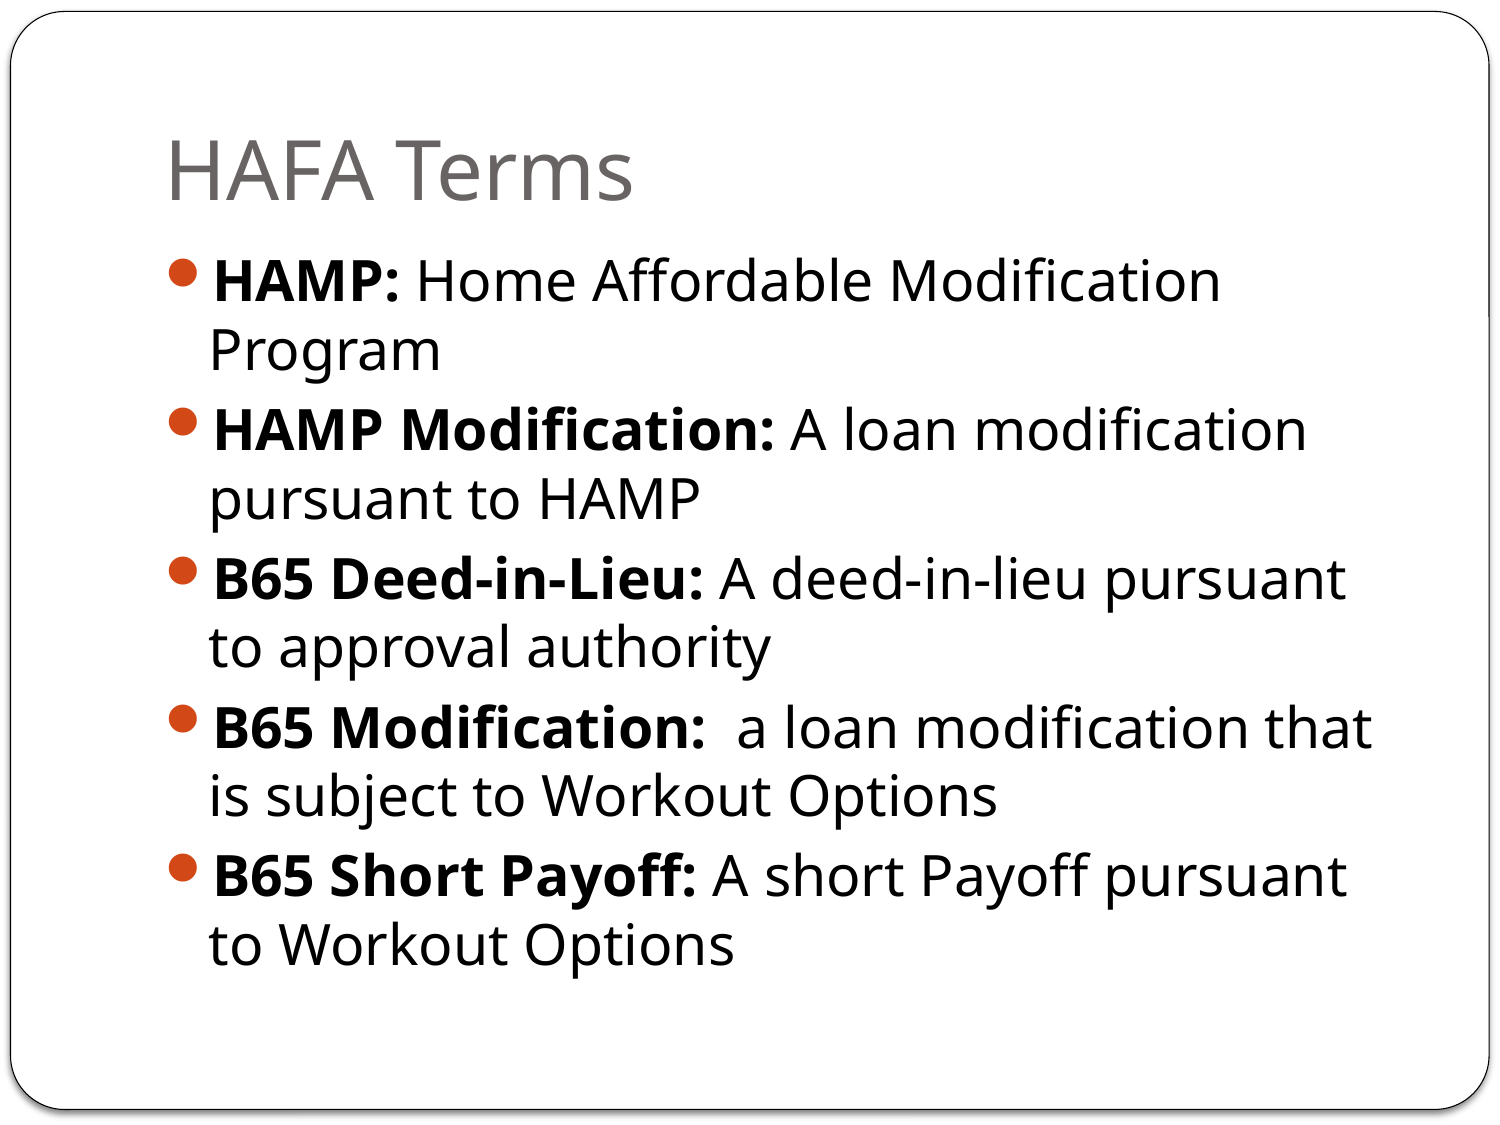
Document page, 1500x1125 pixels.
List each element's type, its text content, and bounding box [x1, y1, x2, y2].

list HAMP: Home Affordable Modification Program HAMP Modification: A loan modification pursuant to HAMP B65 Deed-in-Lieu: A deed-in-lieu pursuant to approval authority B65 Modification: a loan modification that is subject to Workout Options B65 Short Payoff: A short Payoff pursuant to Workout Options [150, 237, 1425, 988]
title HAFA Terms [150, 45, 1425, 233]
